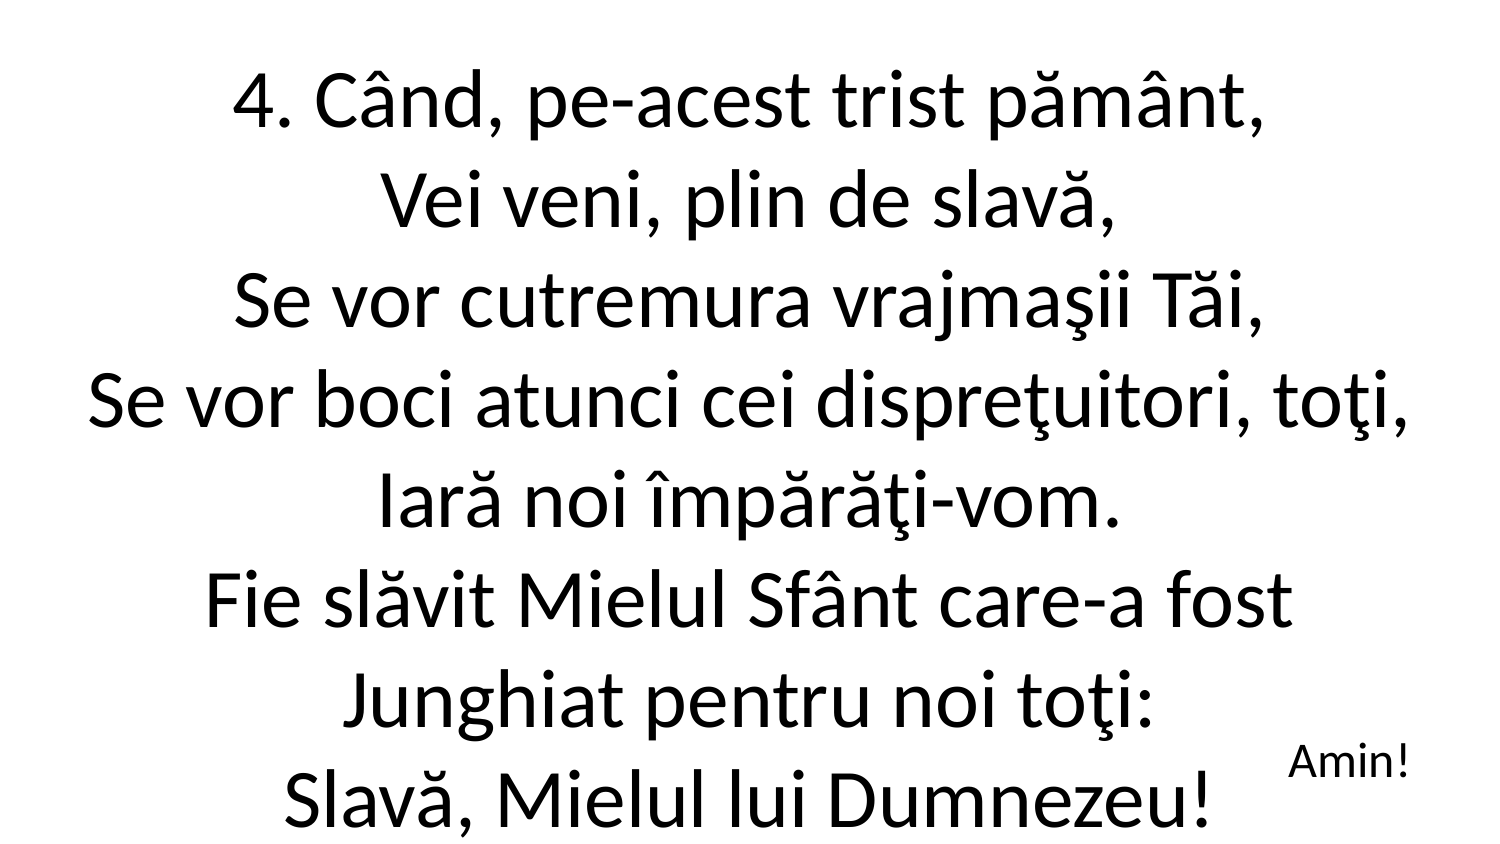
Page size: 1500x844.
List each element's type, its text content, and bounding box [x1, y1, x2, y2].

text_box Amin! [1273, 674, 1427, 795]
text_box 4. Când, pe-acest trist pământ, Vei veni, plin de slavă, Se vor cutremura vrajmaşii Tăi, Se vor boci atunci cei dispreţuitori, toţi, Iară noi împărăţi-vom. Fie slăvit Mielul Sfânt care-a fost Junghiat pentru noi toţi: Slavă, Mielul lui Dumnezeu! [72, 0, 1428, 844]
